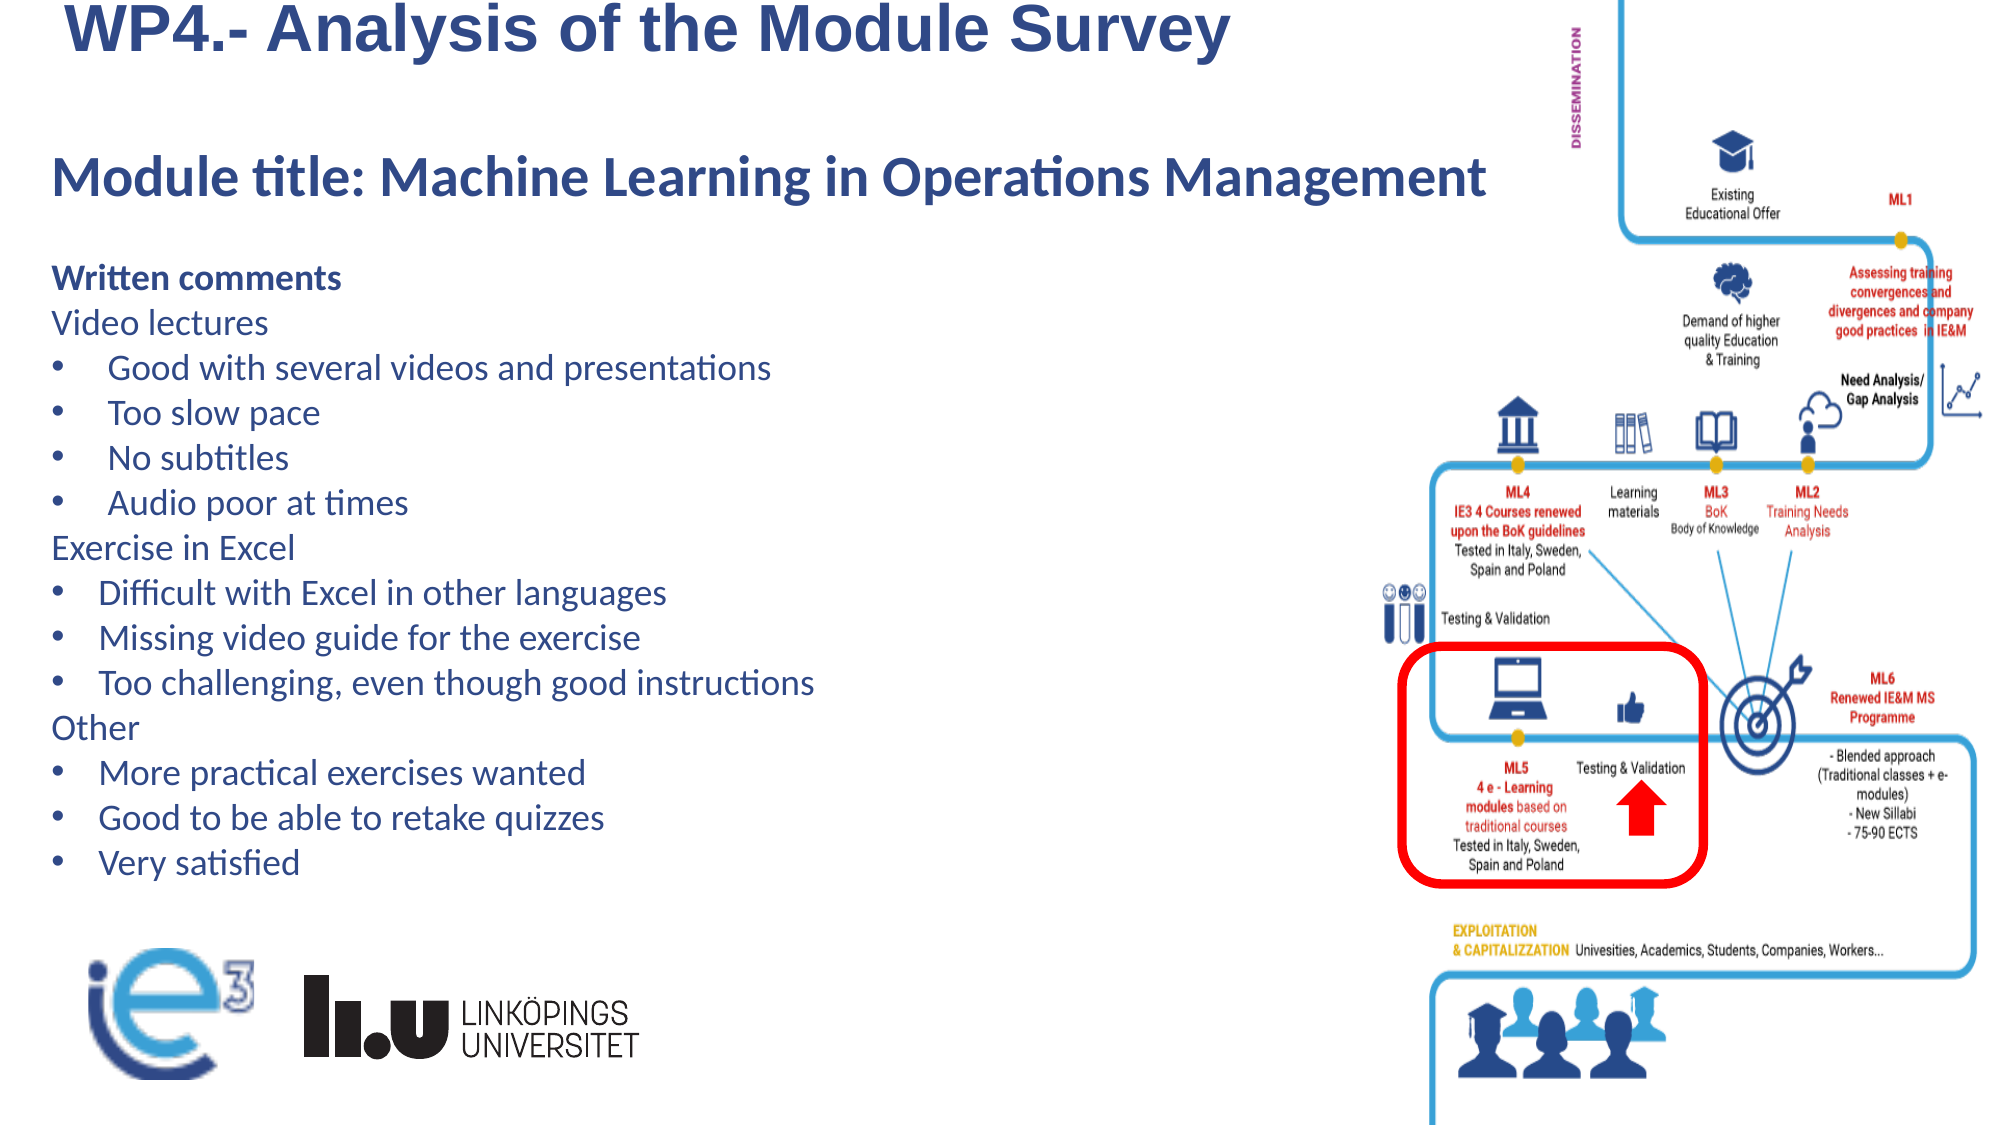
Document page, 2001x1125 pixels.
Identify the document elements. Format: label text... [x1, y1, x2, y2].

text_box Module title: Machine Learning in Operations Management Written comments Video lectures Good with several videos and presentations Too slow pace No subtitles Audio poor at times Exercise in Excel Difficult with Excel in other languages Missing video guide for the exercise Too challenging, even though good instructions Other More practical exercises wanted Good to be able to retake quizzes Very satisfied [36, 166, 1376, 891]
picture [88, 948, 255, 1080]
picture [277, 948, 668, 1086]
picture [1376, 0, 2000, 1125]
text_box WP4.- Analysis of the Module Survey [30, 0, 1376, 166]
